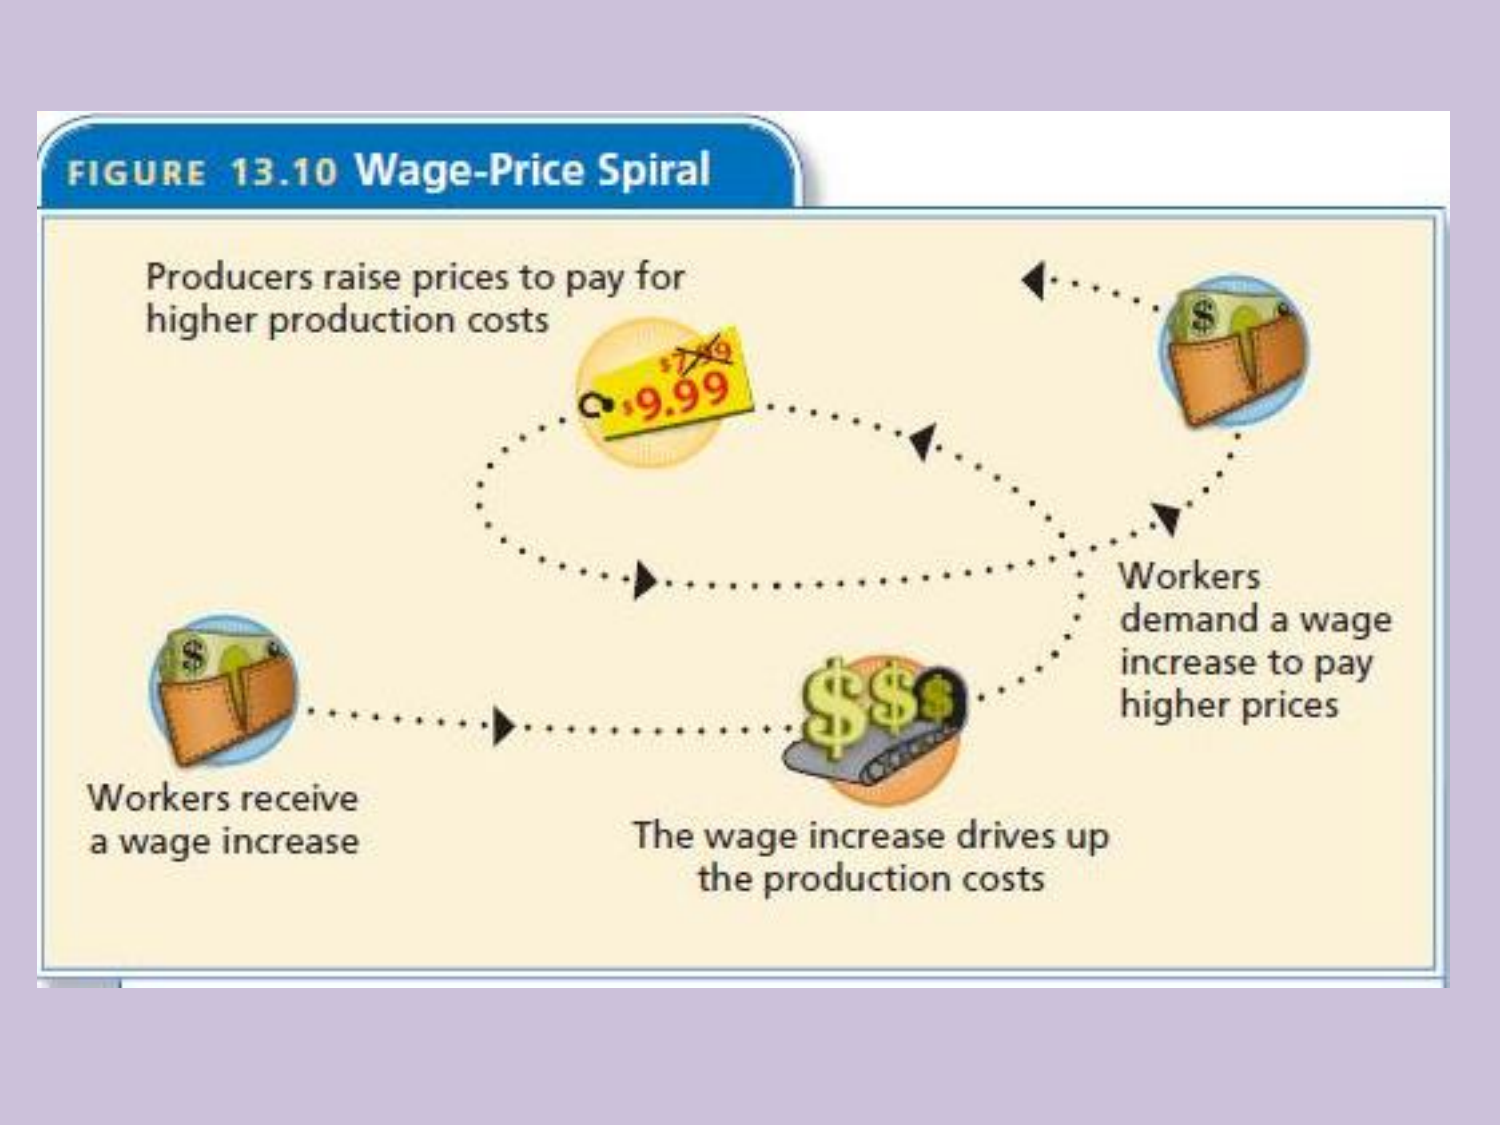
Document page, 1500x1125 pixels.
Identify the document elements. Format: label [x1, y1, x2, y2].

picture [37, 111, 1451, 988]
